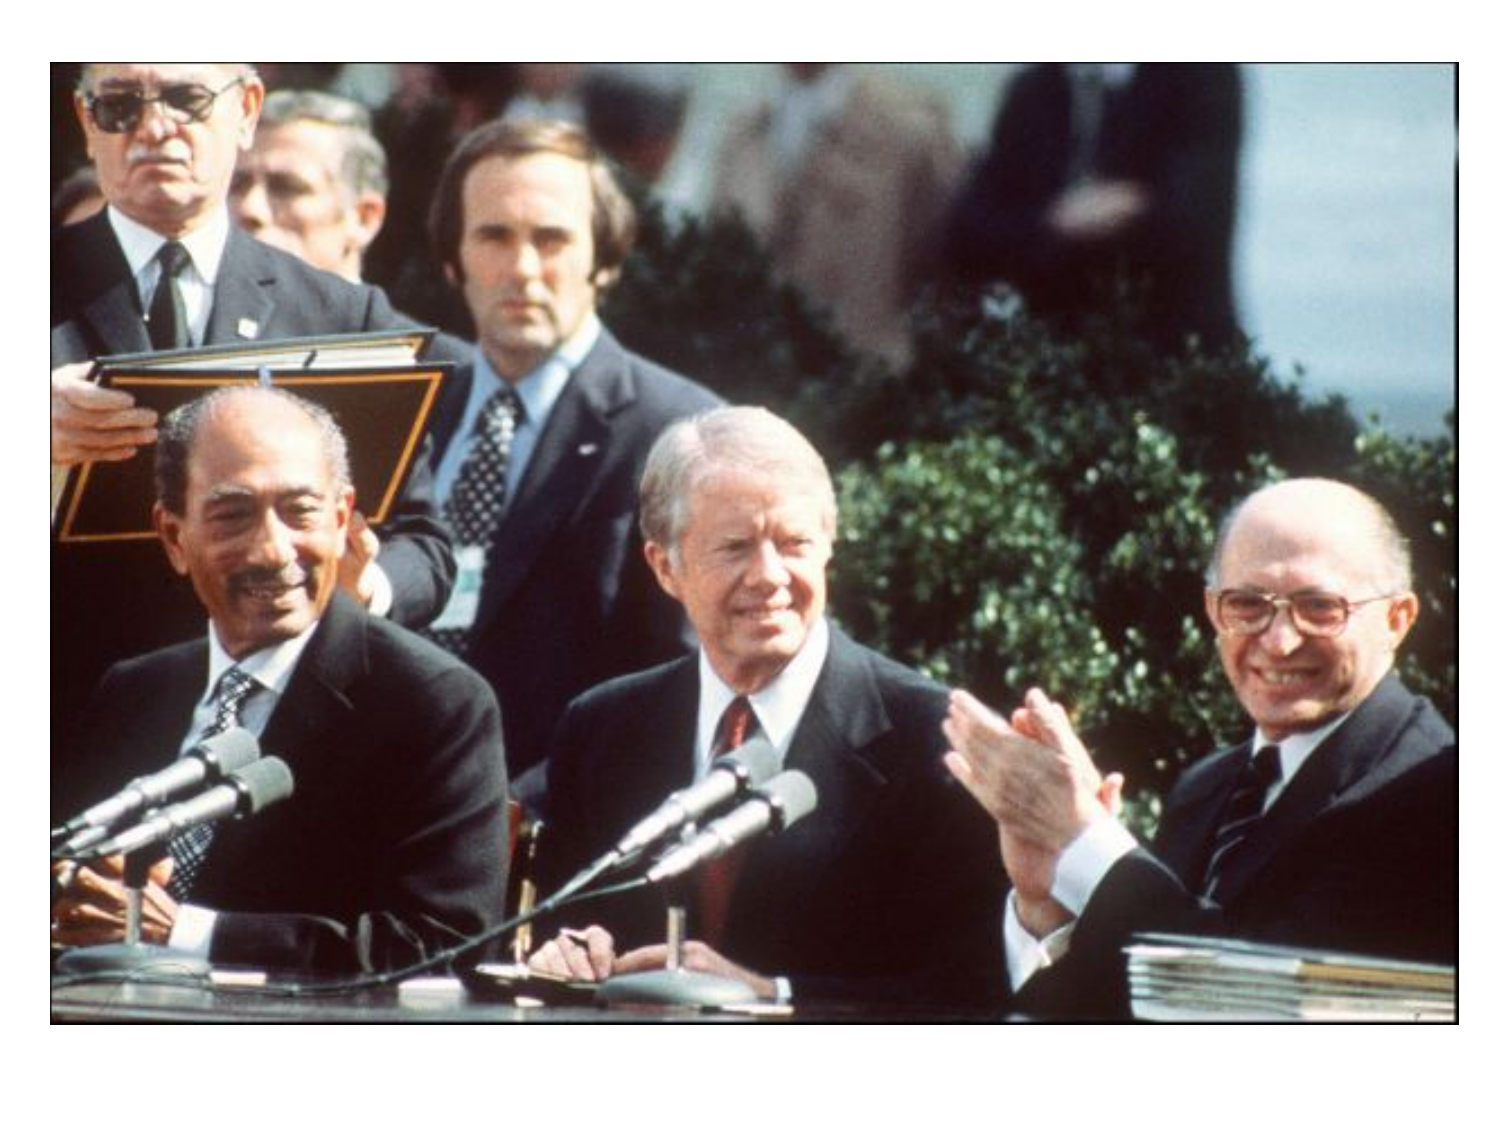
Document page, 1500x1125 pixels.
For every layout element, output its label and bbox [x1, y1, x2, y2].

picture [49, 62, 1459, 1026]
